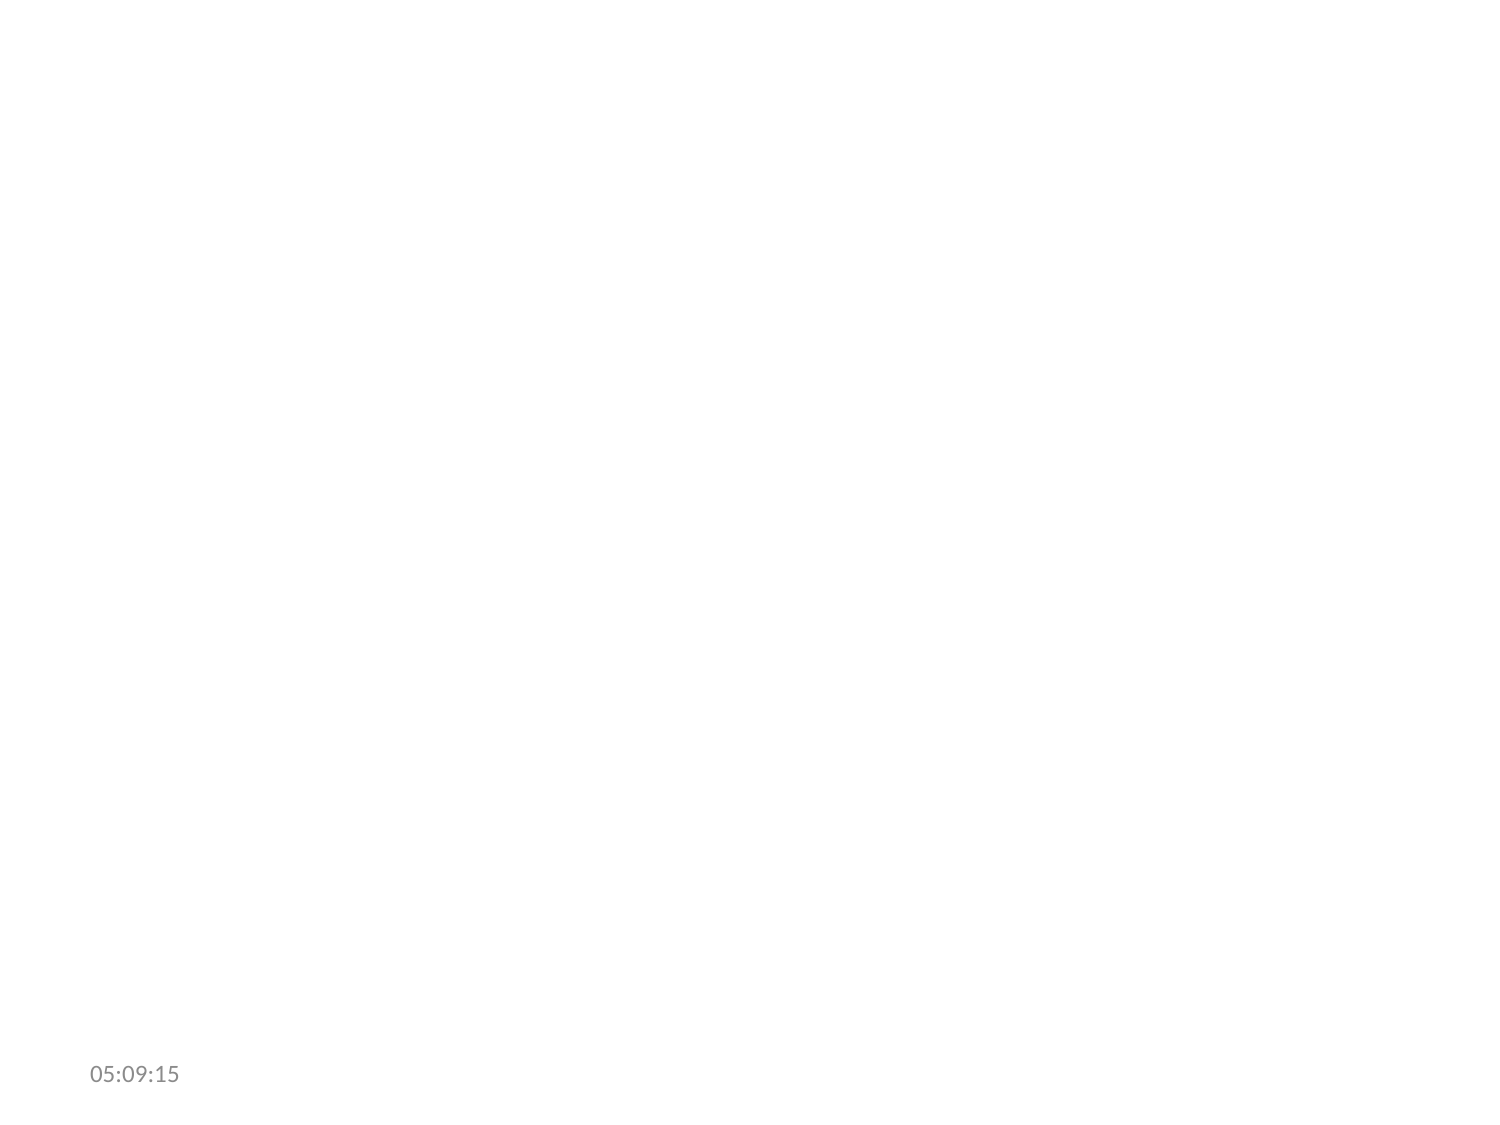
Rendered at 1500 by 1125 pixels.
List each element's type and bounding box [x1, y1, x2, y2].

slide_number [75, 1042, 425, 1103]
